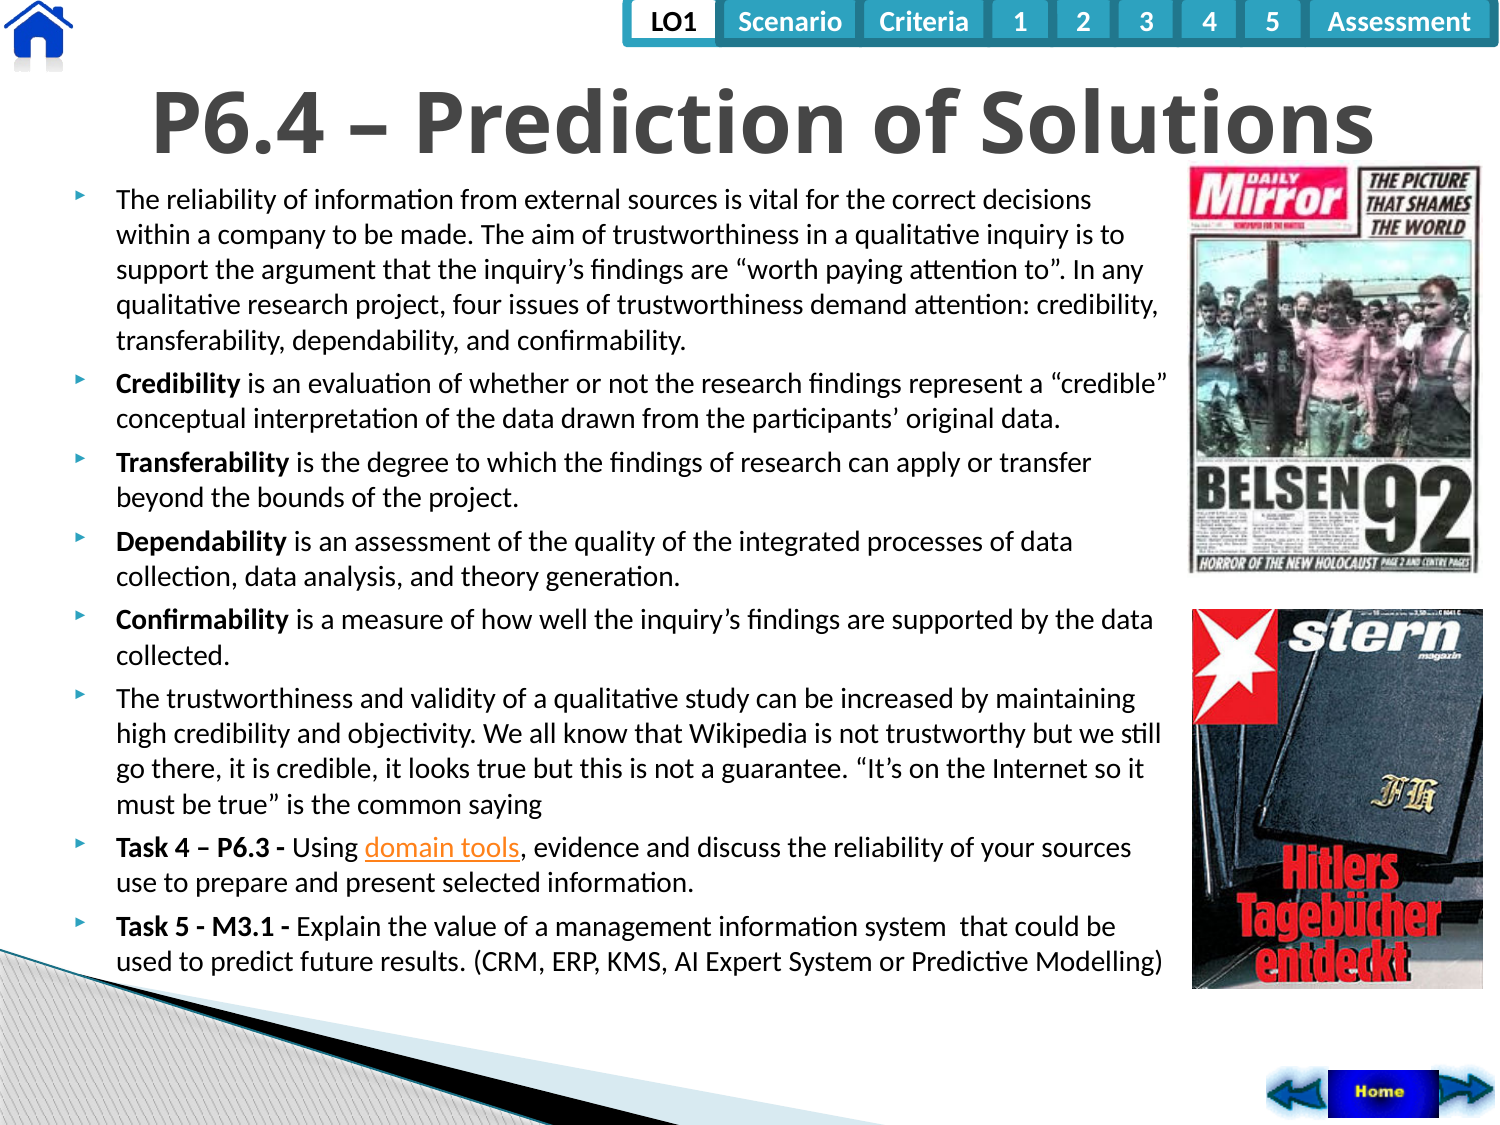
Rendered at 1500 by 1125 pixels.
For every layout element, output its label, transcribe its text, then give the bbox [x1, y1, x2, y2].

list The reliability of information from external sources is vital for the correct decisions within a company to be made. The aim of trustworthiness in a qualitative inquiry is to support the argument that the inquiry’s findings are “worth paying attention to”. In any qualitative research project, four issues of trustworthiness demand attention: credibility, transferability, dependability, and confirmability. Credibility is an evaluation of whether or not the research findings represent a “credible” conceptual interpretation of the data drawn from the participants’ original data. Transferability is the degree to which the findings of research can apply or transfer beyond the bounds of the project. Dependability is an assessment of the quality of the integrated processes of data collection, data analysis, and theory generation. Confirmability is a measure of how well the inquiry’s findings are supported by the data collected. The trustworthiness and validity of a qualitative study can be increased by maintaining high credibility and objectivity. We all know that Wikipedia is not trustworthy but we still go there, it is credible, it looks true but this is not a guarantee. “It’s on the Internet so it must be true” is the common saying Task 4 – P6.3 - Using domain tools, evidence and discuss the reliability of your sources use to prepare and present selected information. Task 5 - M3.1 - Explain the value of a management information system that could be used to predict future results. (CRM, ERP, KMS, AI Expert System or Predictive Modelling) [41, 172, 1188, 1035]
picture [1186, 160, 1483, 579]
picture [1192, 609, 1483, 989]
picture [0, 0, 77, 91]
title P6.4 – Prediction of Solutions [88, 54, 1439, 171]
picture [1266, 1055, 1495, 1125]
